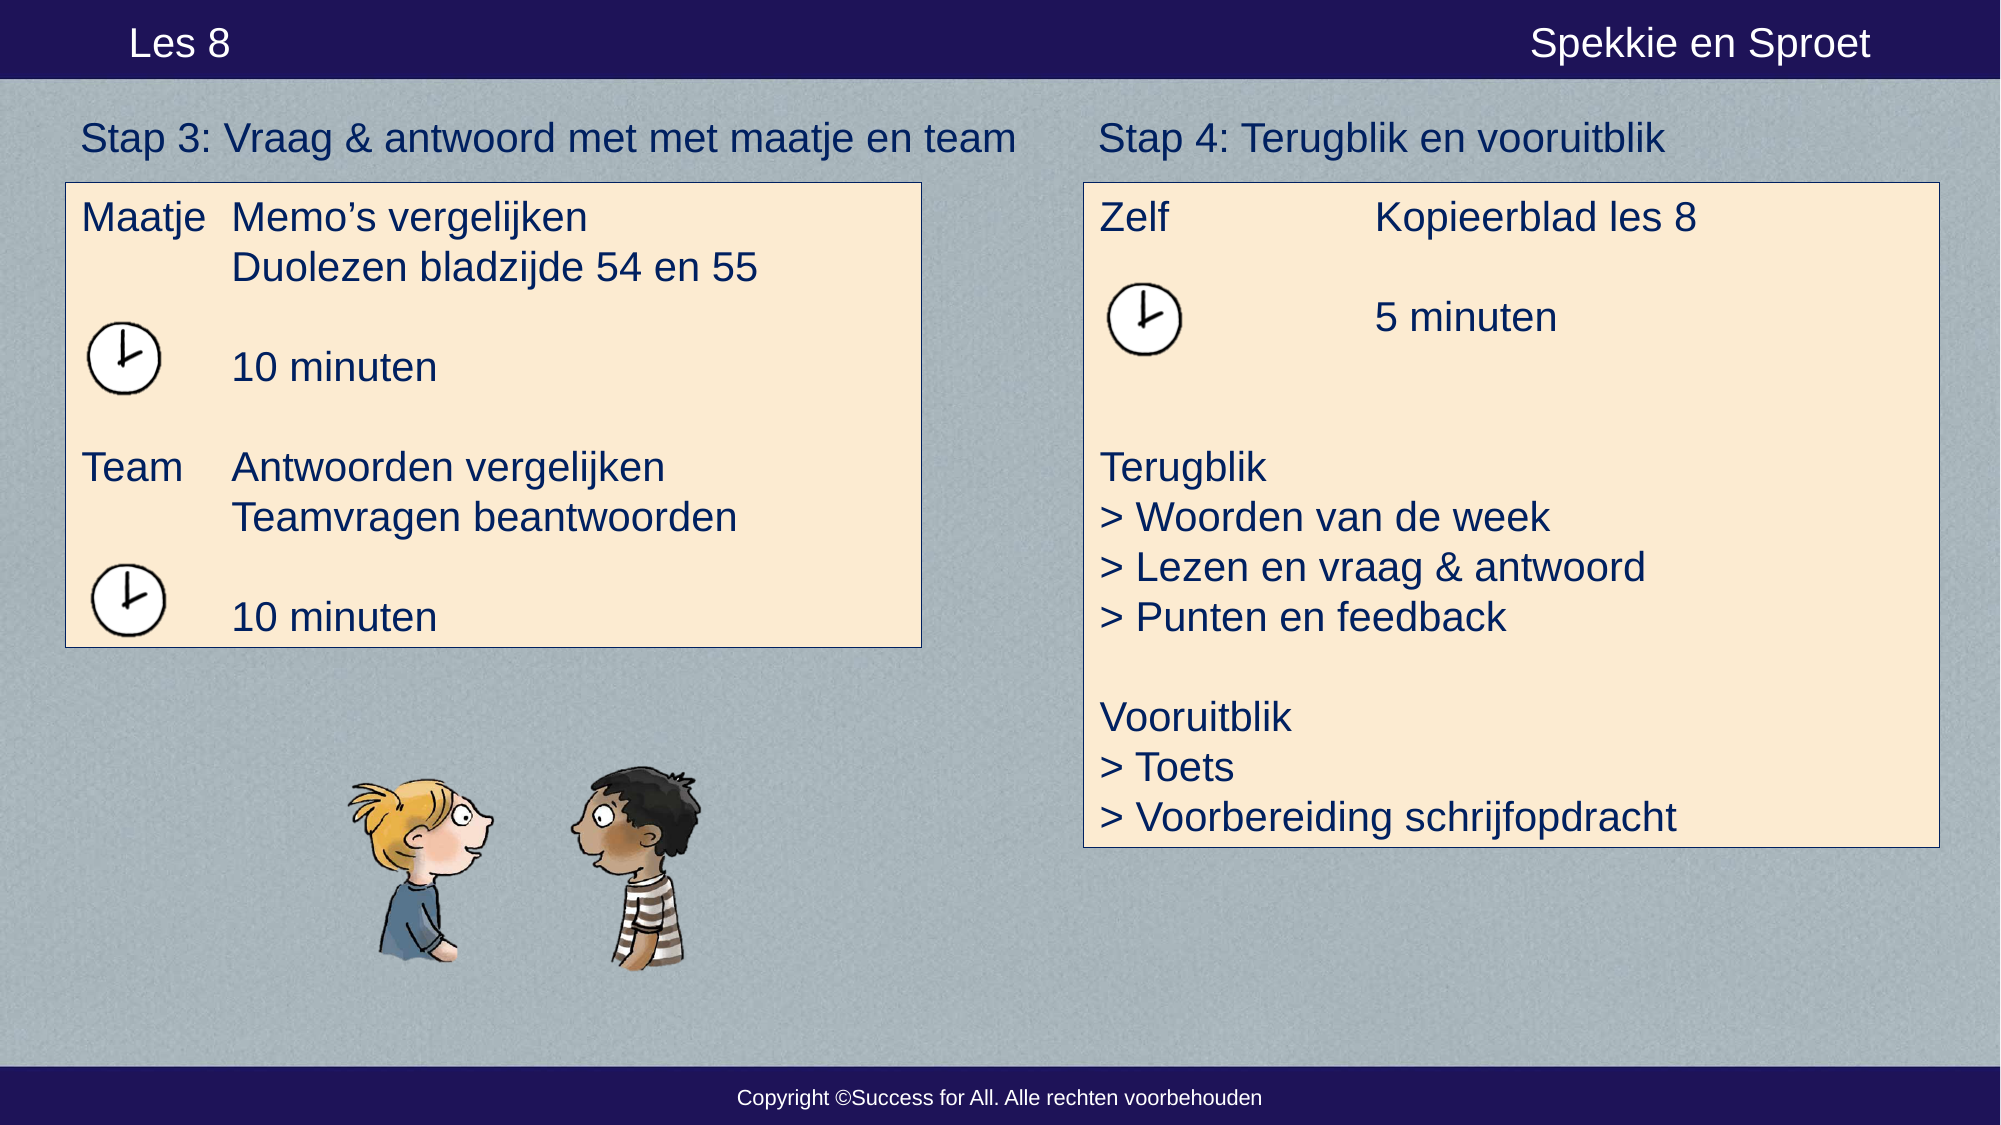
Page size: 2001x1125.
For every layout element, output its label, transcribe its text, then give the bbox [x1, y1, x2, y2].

picture [0, 0, 2001, 1125]
text_box Stap 3: Vraag & antwoord met met maatje en team [65, 103, 1063, 169]
text_box Stap 4: Terugblik en vooruitblik [1083, 103, 1876, 169]
text_box Spekkie en Sproet [999, 8, 1886, 73]
text_box Maatje Memo’s vergelijken Duolezen bladzijde 54 en 55 10 minuten Team Antwoorden vergelijken Teamvragen beantwoorden 10 minuten [65, 182, 922, 648]
text_box Copyright ©Success for All. Alle rechten voorbehouden [0, 1076, 2000, 1125]
text_box Zelf Kopieerblad les 8 5 minuten Terugblik > Woorden van de week > Lezen en vraag & antwoord > Punten en feedback Vooruitblik > Toets > Voorbereiding schrijfopdracht [1083, 182, 1940, 848]
text_box Les 8 [114, 8, 354, 73]
